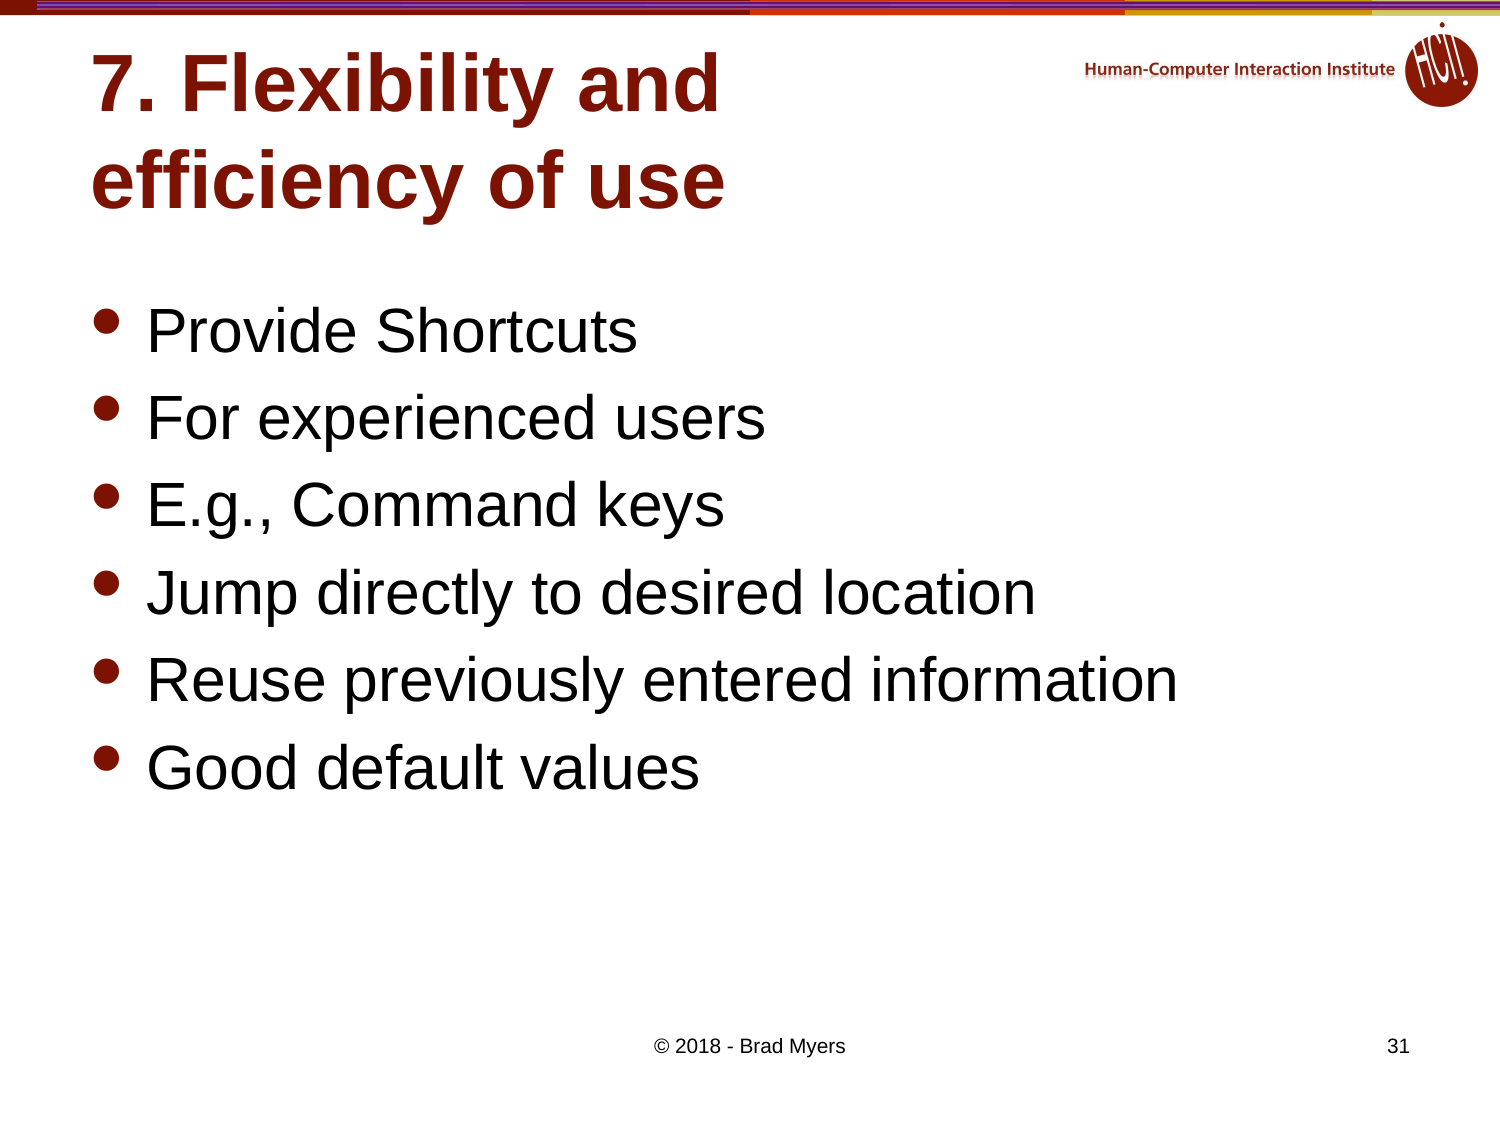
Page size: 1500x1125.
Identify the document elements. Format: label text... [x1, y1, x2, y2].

footer © 2018 - Brad Myers [512, 1024, 988, 1101]
title 7. Flexibility and efficiency of use [74, 19, 1313, 233]
list Provide Shortcuts For experienced users E.g., Command keys Jump directly to desired location Reuse previously entered information Good default values [74, 281, 1426, 1006]
picture [37, 1, 1500, 10]
picture [1313, 22, 1478, 107]
slide_number 31 [1074, 1024, 1426, 1101]
